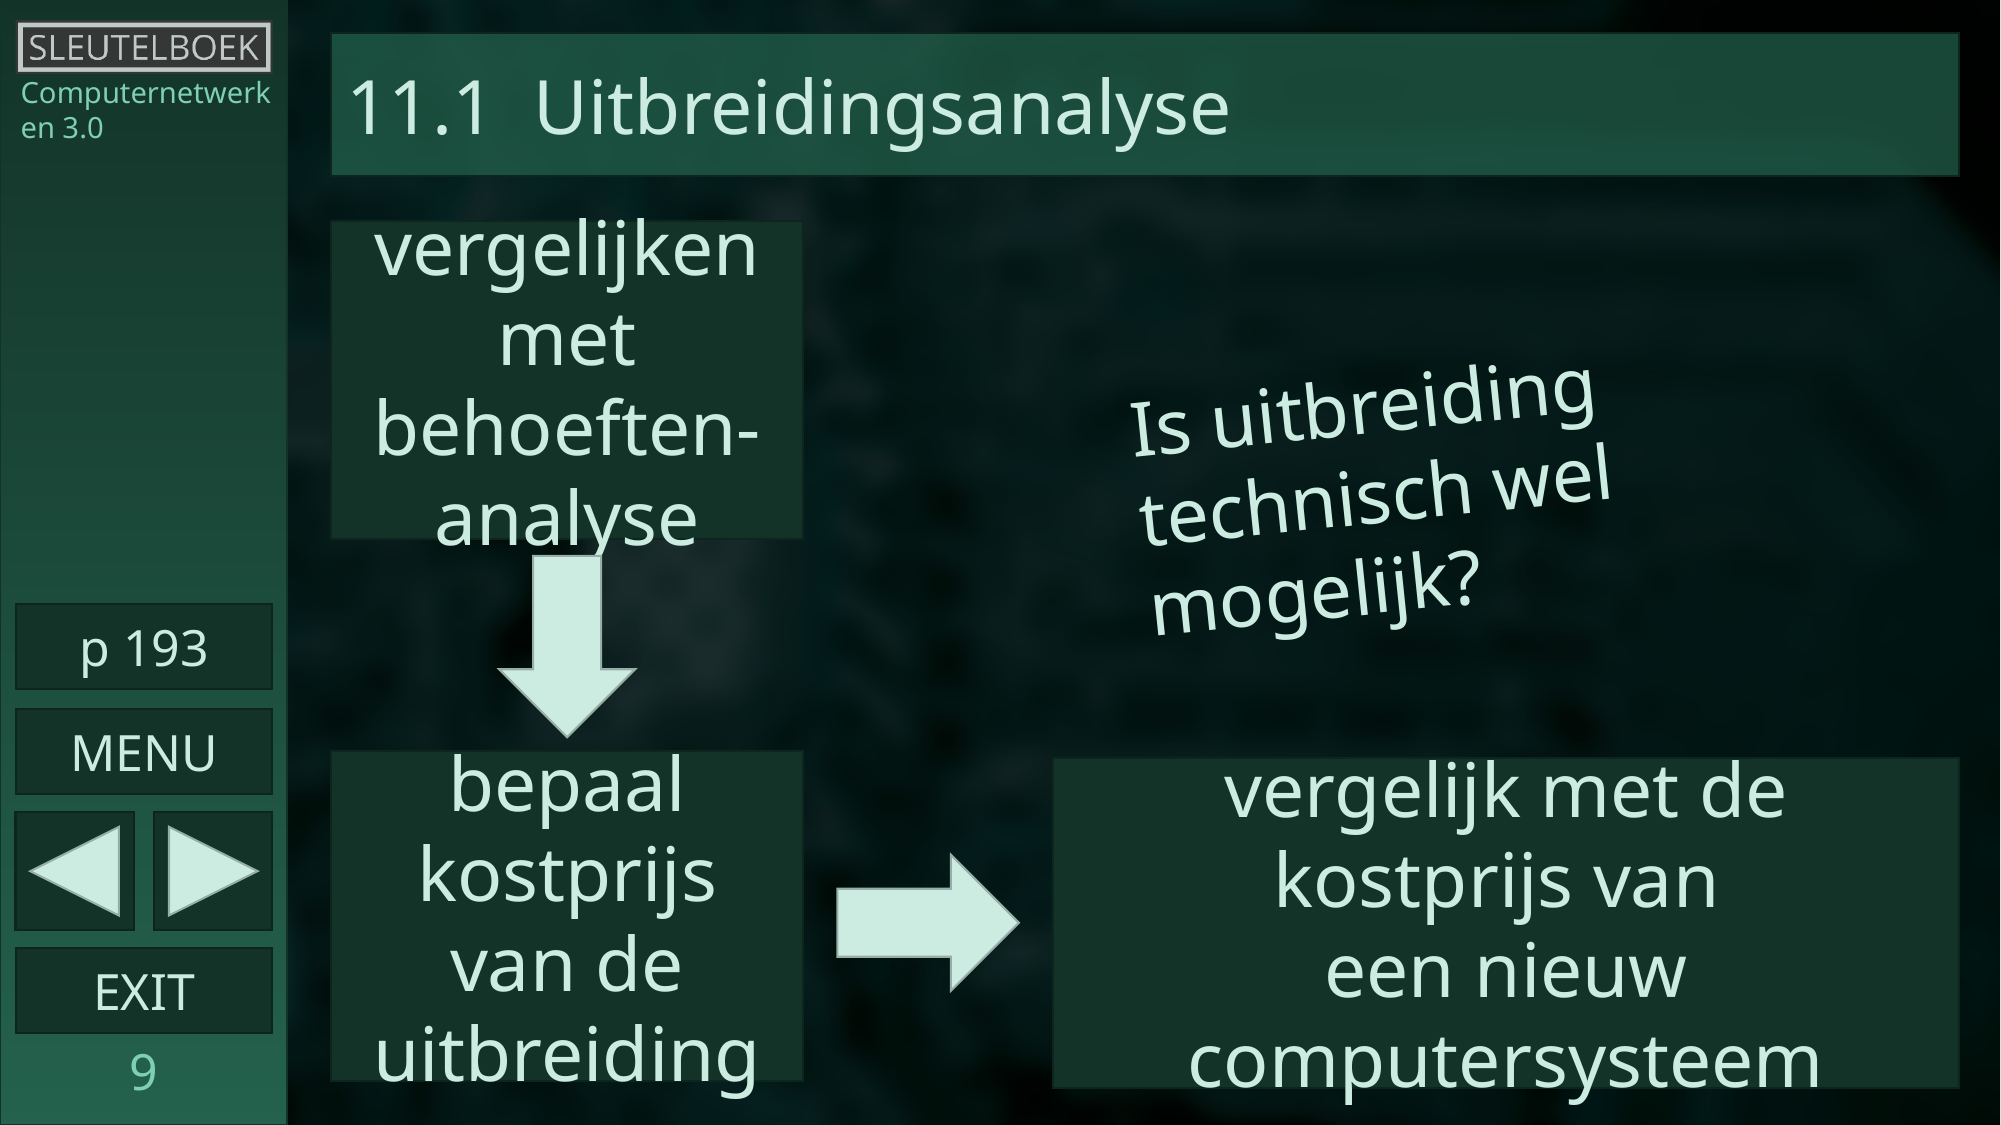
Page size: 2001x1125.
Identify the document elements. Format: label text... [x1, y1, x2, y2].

text_box Is uitbreiding technisch wel mogelijk? [1110, 307, 1812, 661]
text_box Computernetwerken 3.0 [5, 67, 288, 153]
text_box [496, 554, 638, 739]
text_box vergelijk met de kostprijs van een nieuw computersysteem [1052, 757, 1960, 1089]
text_box [836, 852, 1021, 994]
text_box 11.1 Uitbreidingsanalyse [330, 32, 1960, 177]
text_box bepaal kostprijs van de uitbreiding [330, 750, 804, 1082]
text_box p 193 [15, 603, 273, 690]
text_box vergelijken met behoeften-analyse [330, 220, 804, 540]
slide_number 9 [16, 1044, 273, 1105]
text_box MENU [15, 708, 273, 795]
picture [288, 0, 2001, 1125]
